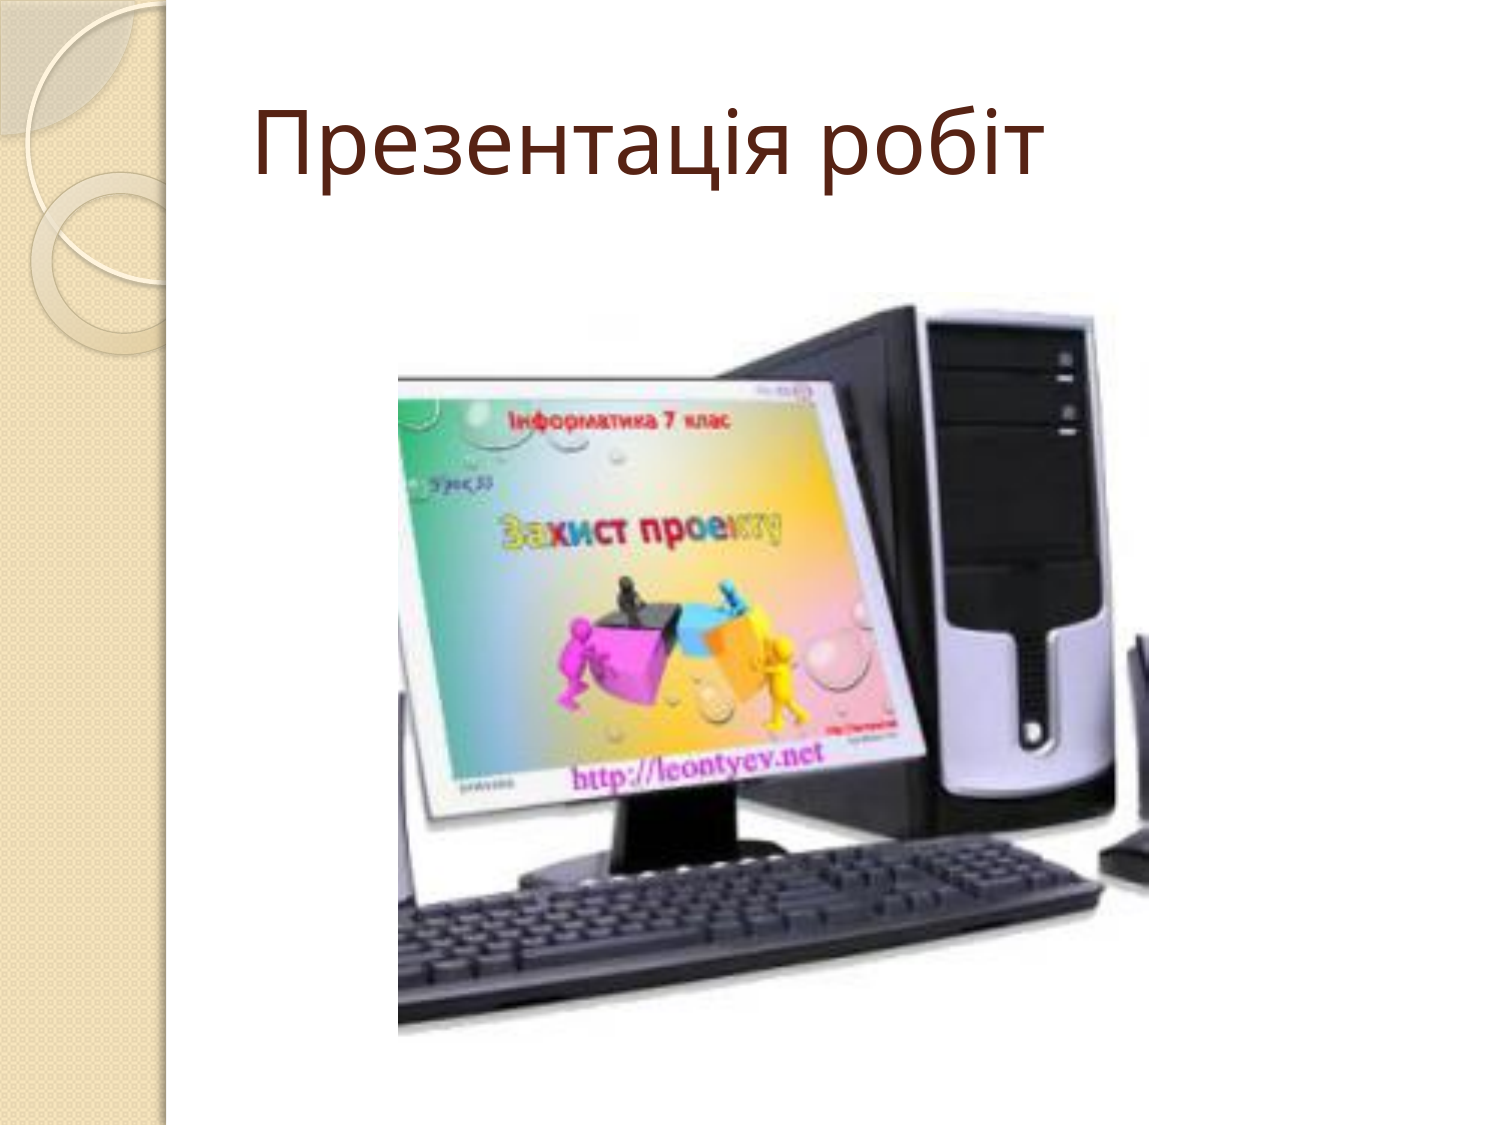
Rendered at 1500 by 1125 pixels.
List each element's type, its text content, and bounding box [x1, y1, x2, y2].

picture [398, 292, 1149, 1044]
title Презентація робіт [235, 45, 1466, 233]
